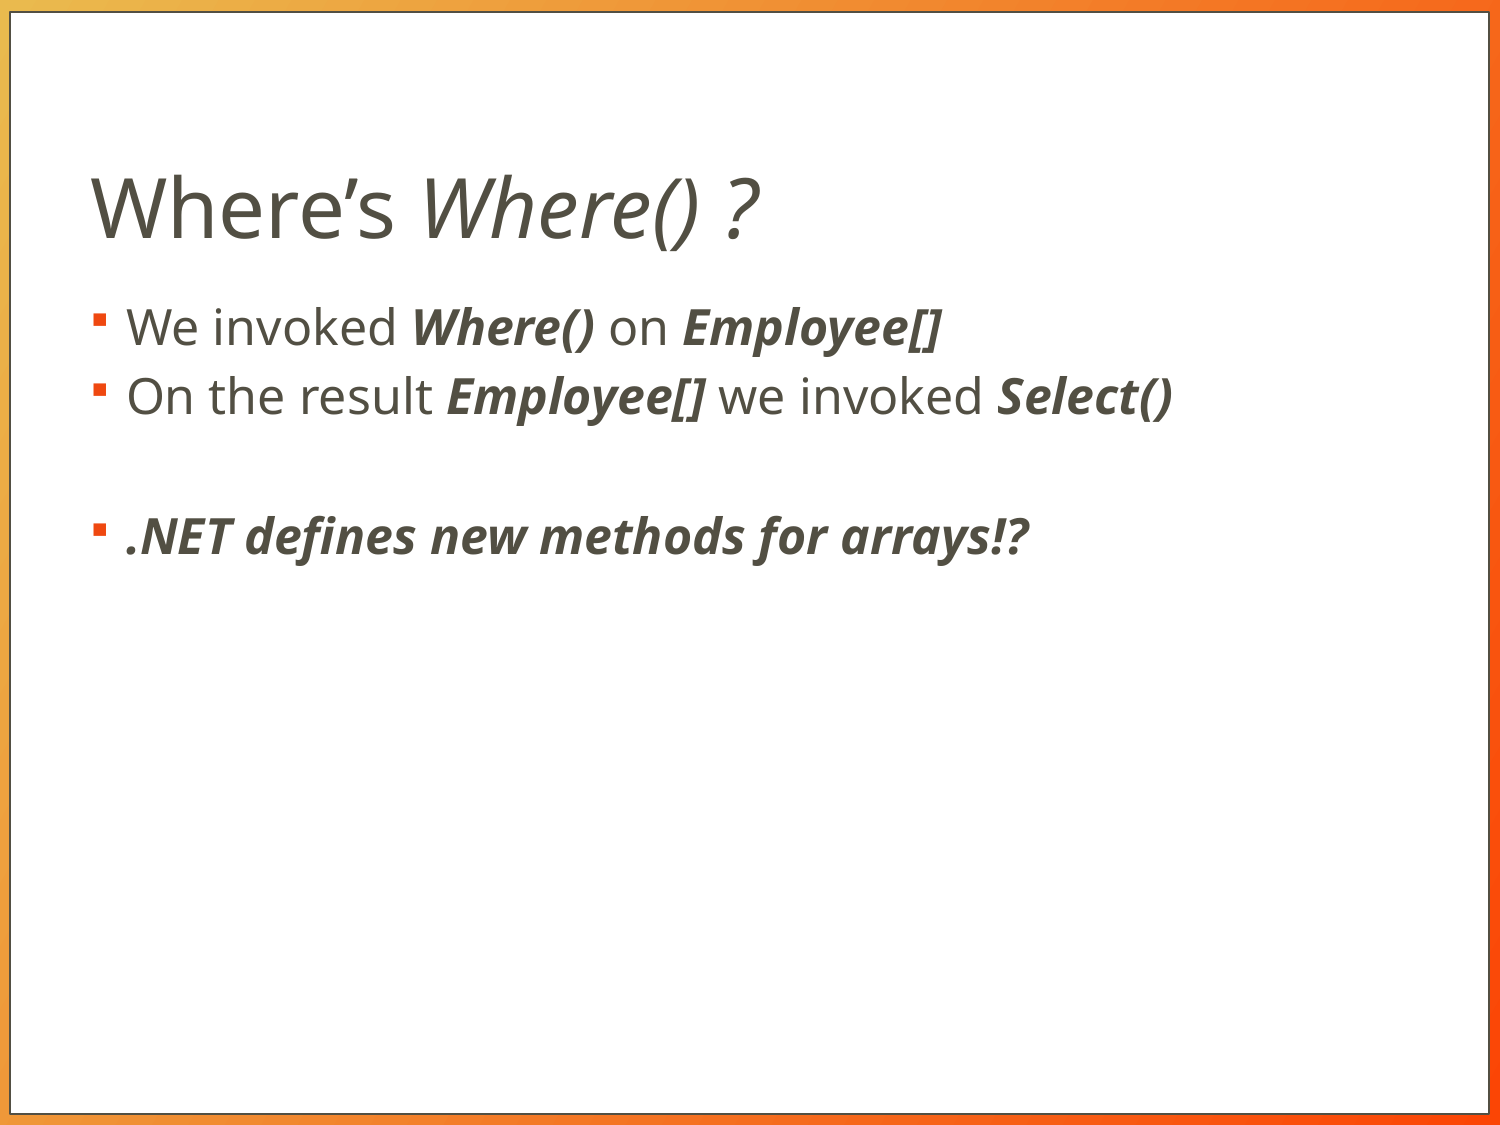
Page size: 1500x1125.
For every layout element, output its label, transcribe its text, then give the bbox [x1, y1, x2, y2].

list We invoked Where() on Employee[] On the result Employee[] we invoked Select() .NET defines new methods for arrays!? [75, 287, 1425, 1005]
title Where’s Where() ? [75, 75, 1425, 263]
